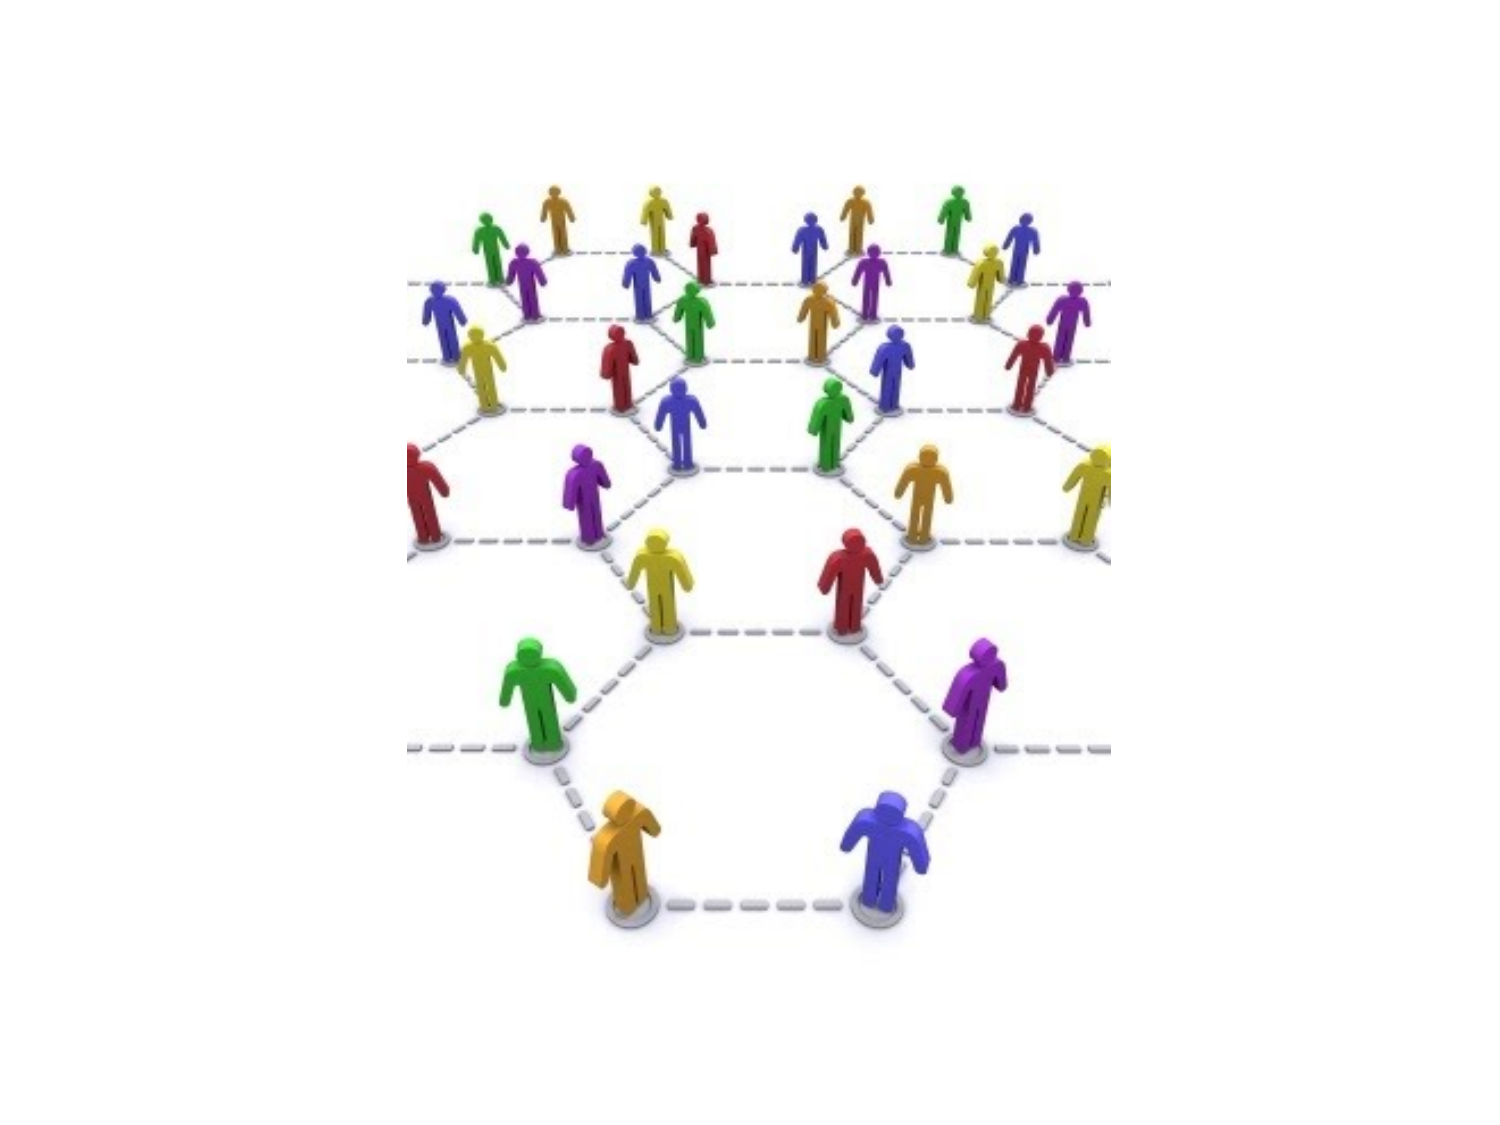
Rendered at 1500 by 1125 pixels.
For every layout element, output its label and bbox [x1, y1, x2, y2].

picture [407, 148, 1111, 1027]
